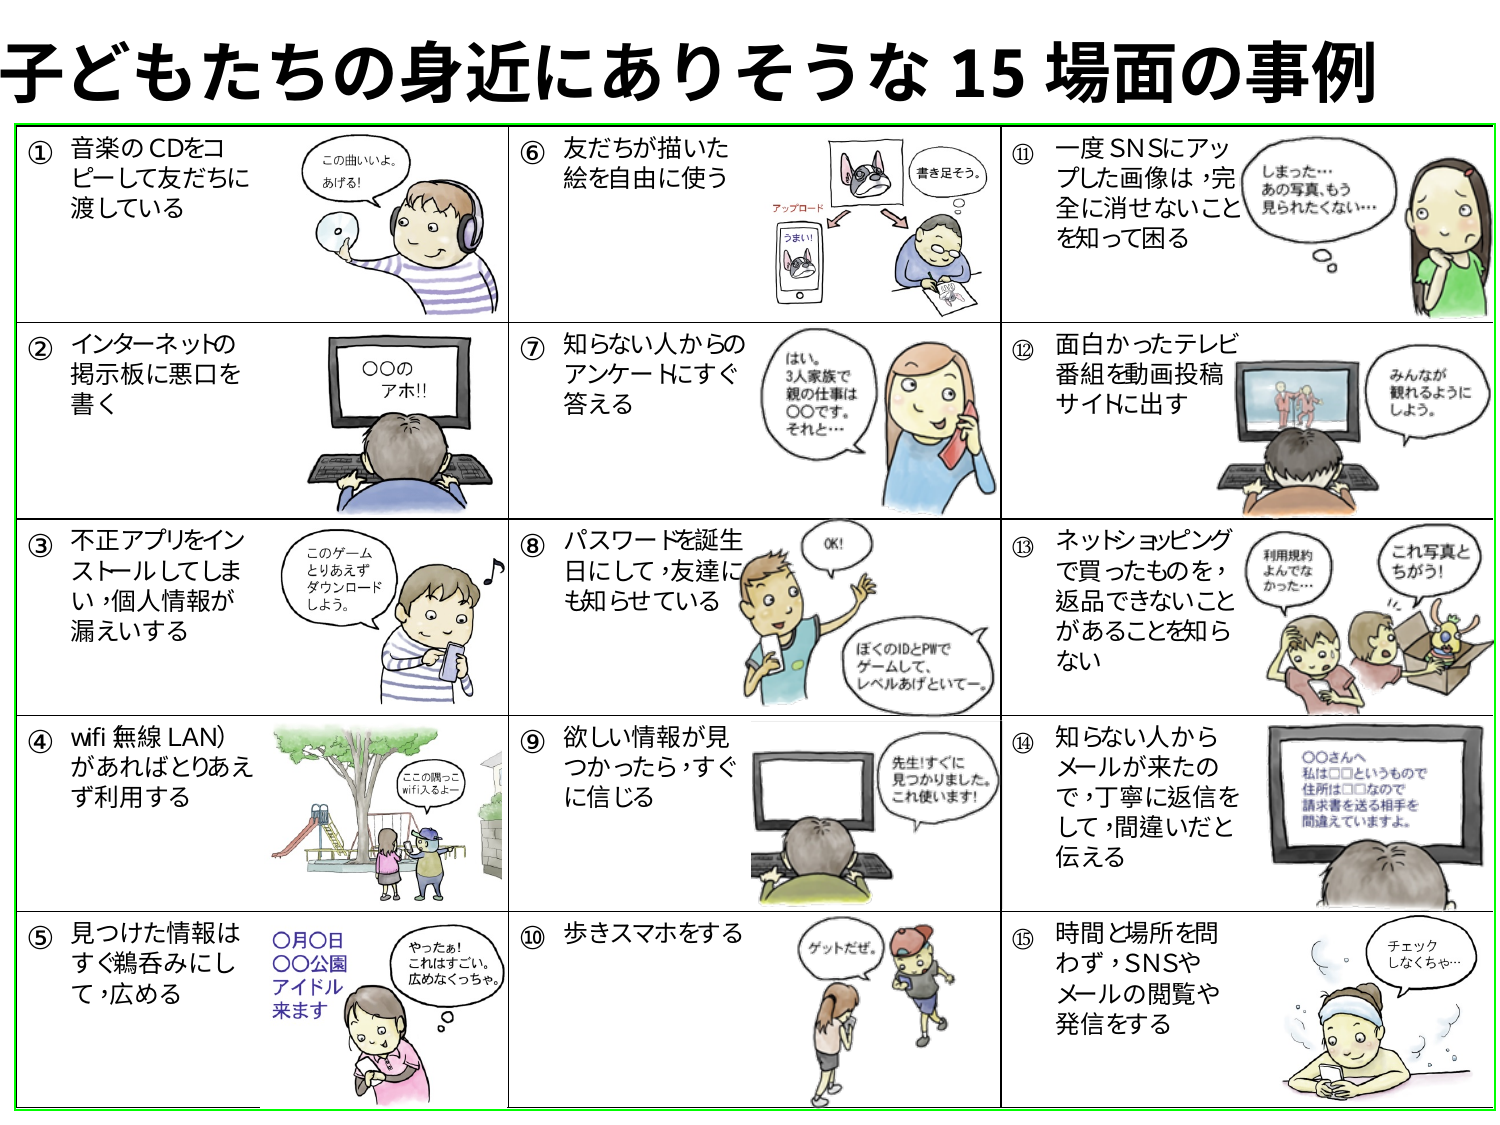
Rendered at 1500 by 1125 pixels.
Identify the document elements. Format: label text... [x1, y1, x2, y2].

text_box 子どもたちの身近にありそうな15場面の事例 [0, 29, 1391, 113]
picture [15, 125, 1495, 1109]
